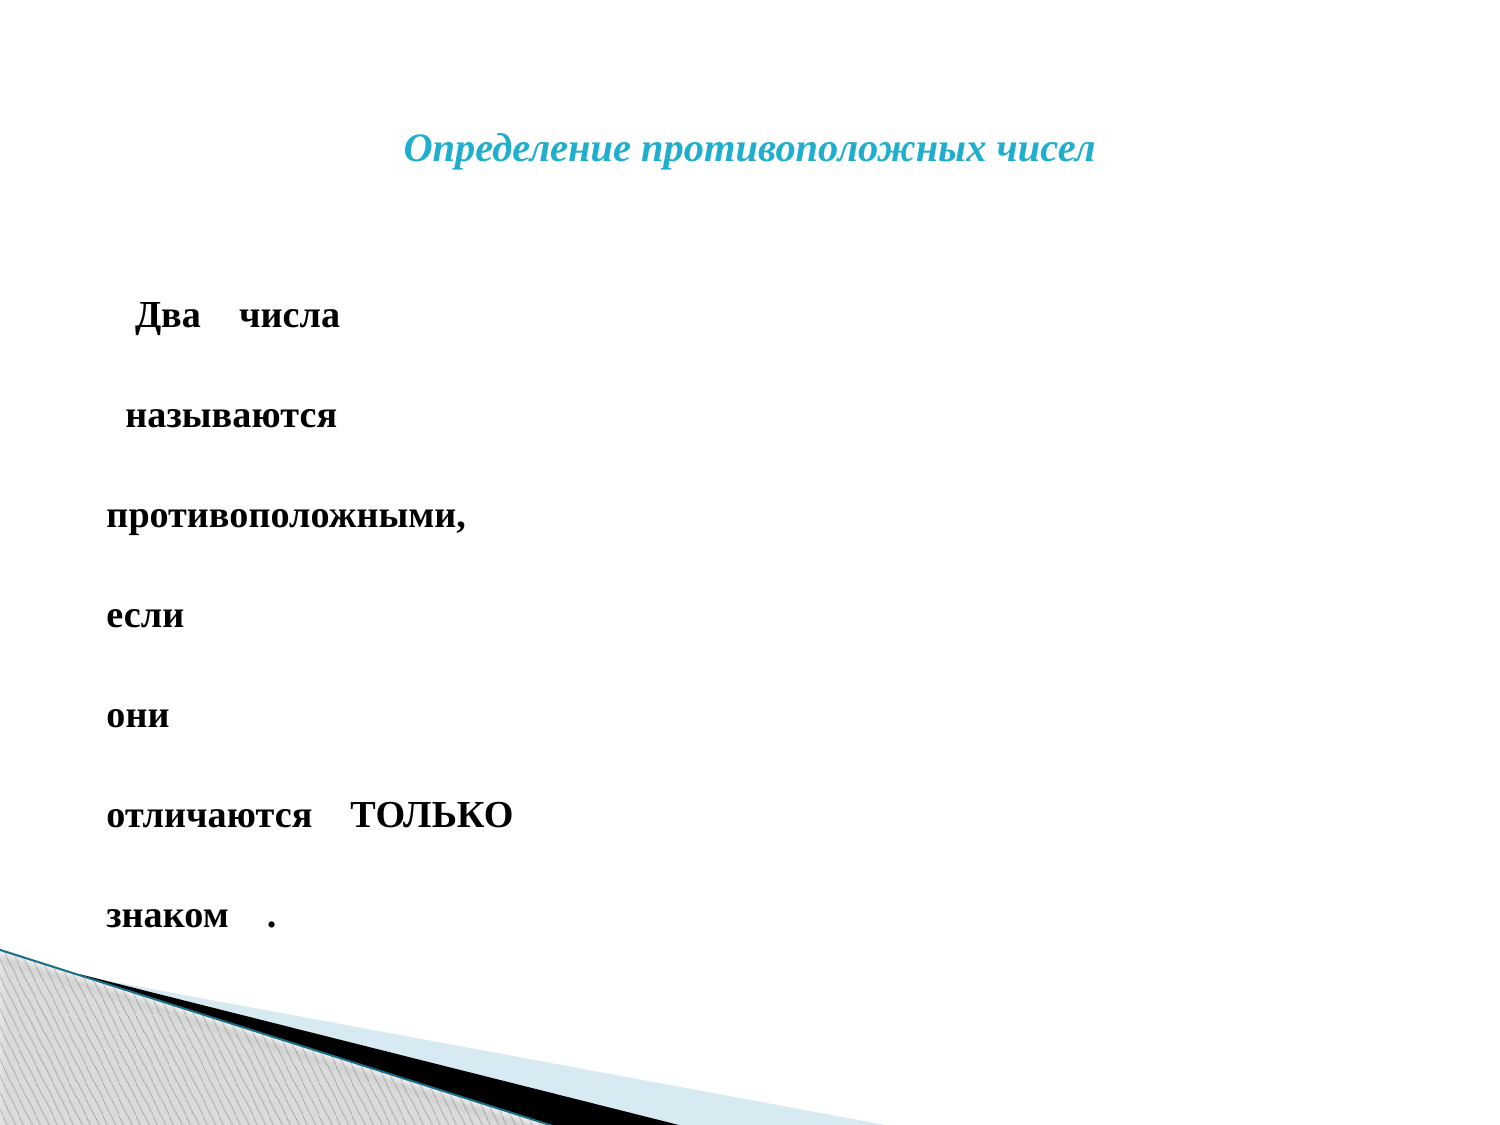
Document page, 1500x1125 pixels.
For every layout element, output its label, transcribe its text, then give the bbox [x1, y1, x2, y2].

list Два числа называются противоположными, если они отличаются ТОЛЬКО знаком . [75, 243, 1425, 986]
title Определение противоположных чисел [75, 58, 1425, 233]
